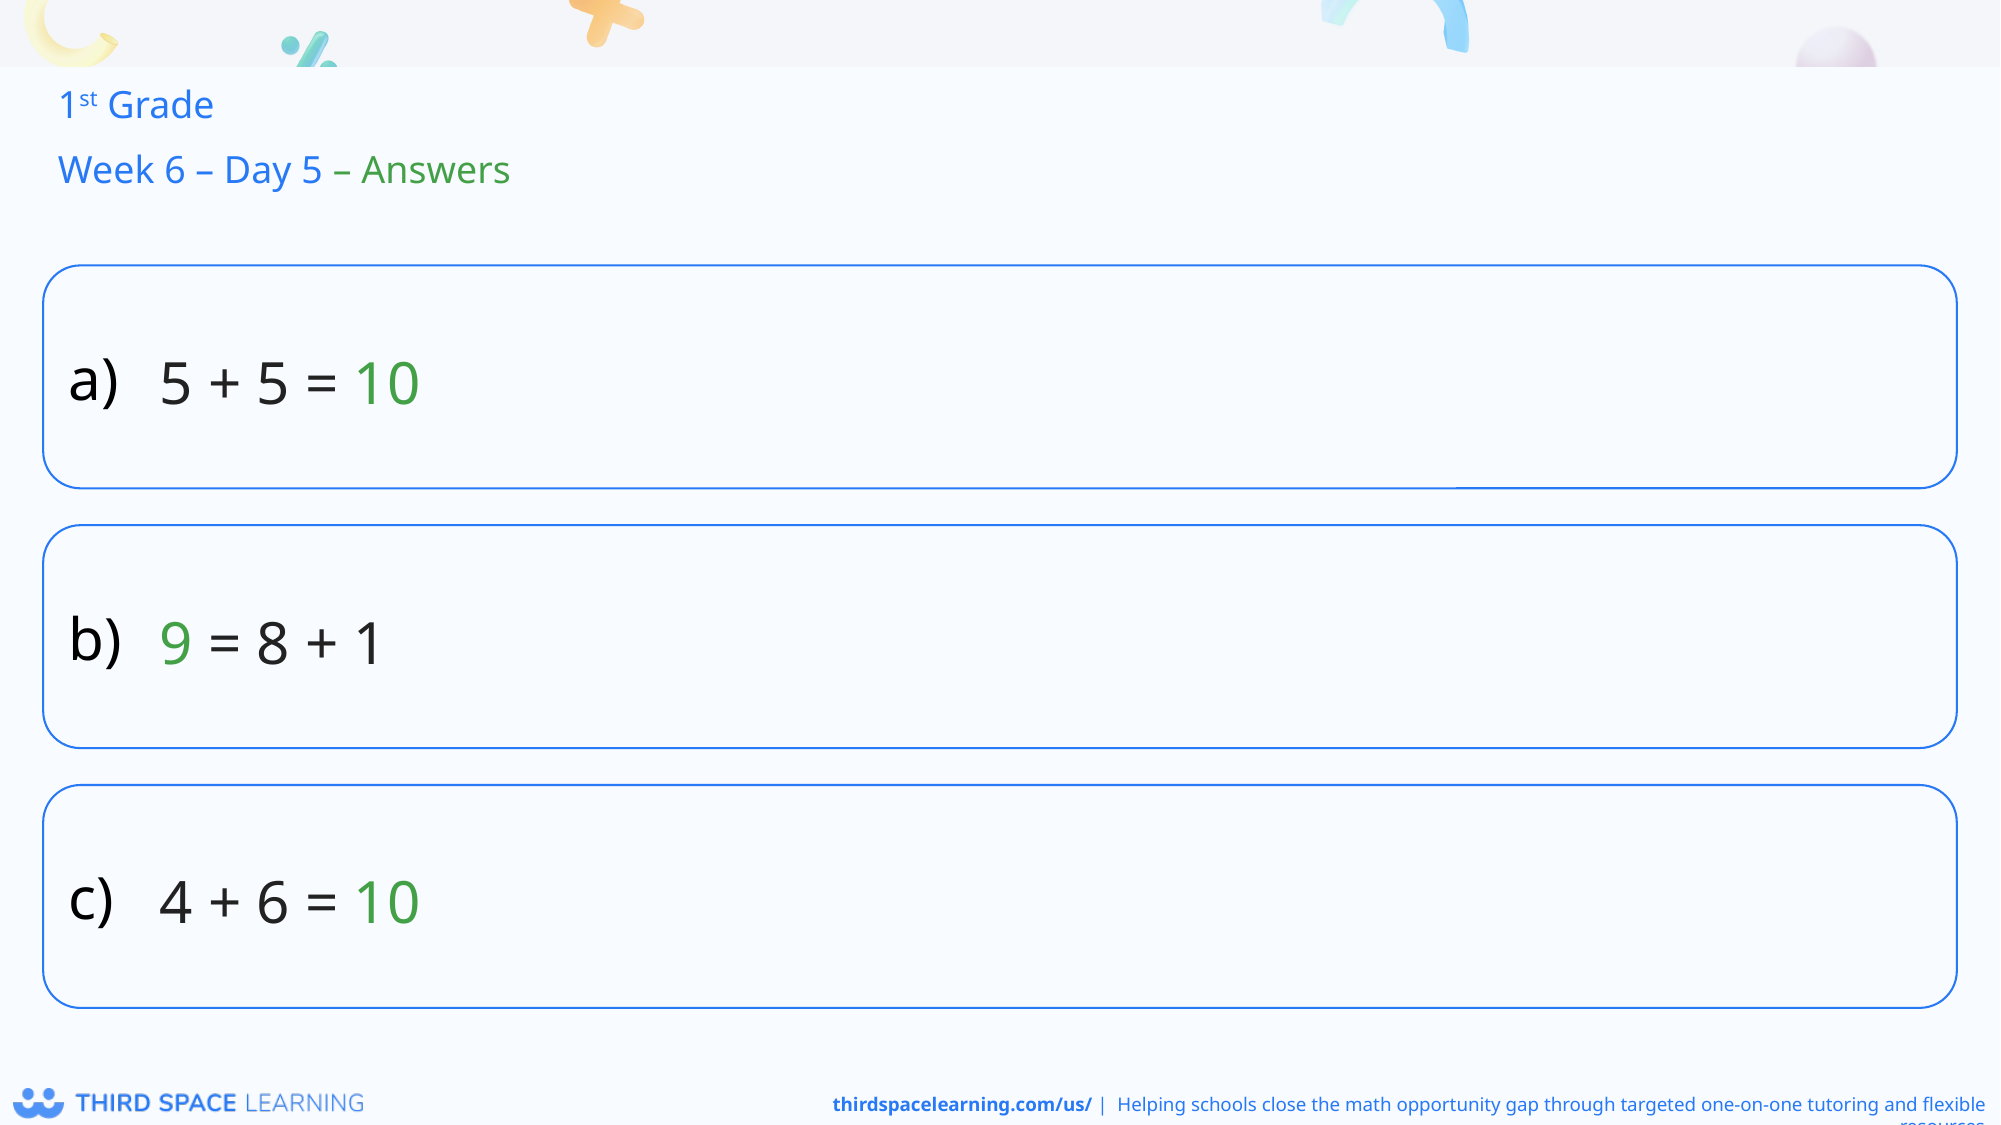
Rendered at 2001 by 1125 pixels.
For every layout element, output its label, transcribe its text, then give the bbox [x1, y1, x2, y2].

picture [13, 1088, 365, 1119]
list 4 + 6 = 10 [144, 807, 1922, 994]
picture [0, 0, 2000, 67]
list 5 + 5 = 10 [144, 288, 1922, 474]
text_box 1st Grade Week 6 – Day 5 – Answers [43, 73, 705, 212]
list 9 = 8 + 1 [144, 548, 1922, 734]
